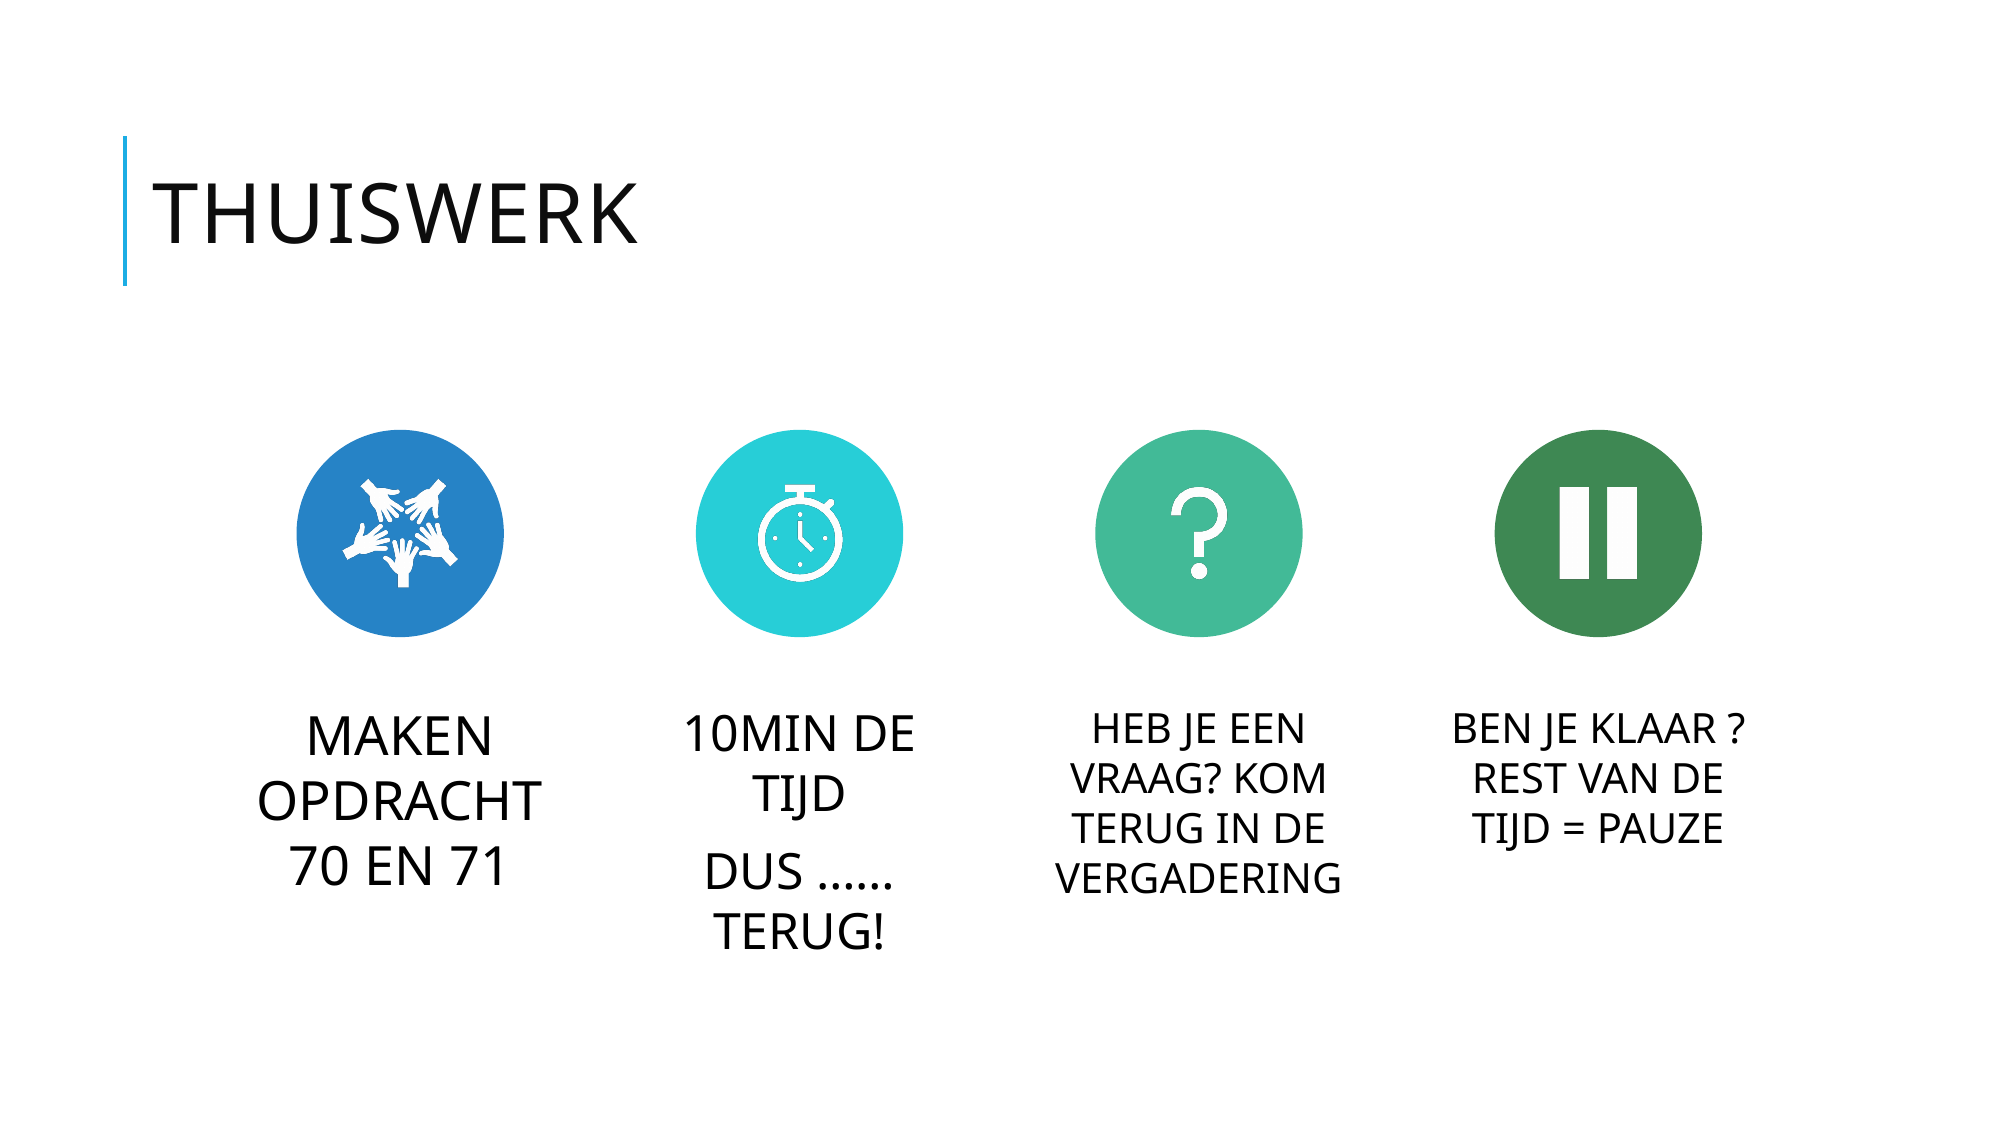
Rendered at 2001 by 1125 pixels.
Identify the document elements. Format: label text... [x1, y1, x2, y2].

title Thuiswerk [137, 131, 1862, 280]
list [137, 284, 1862, 1030]
